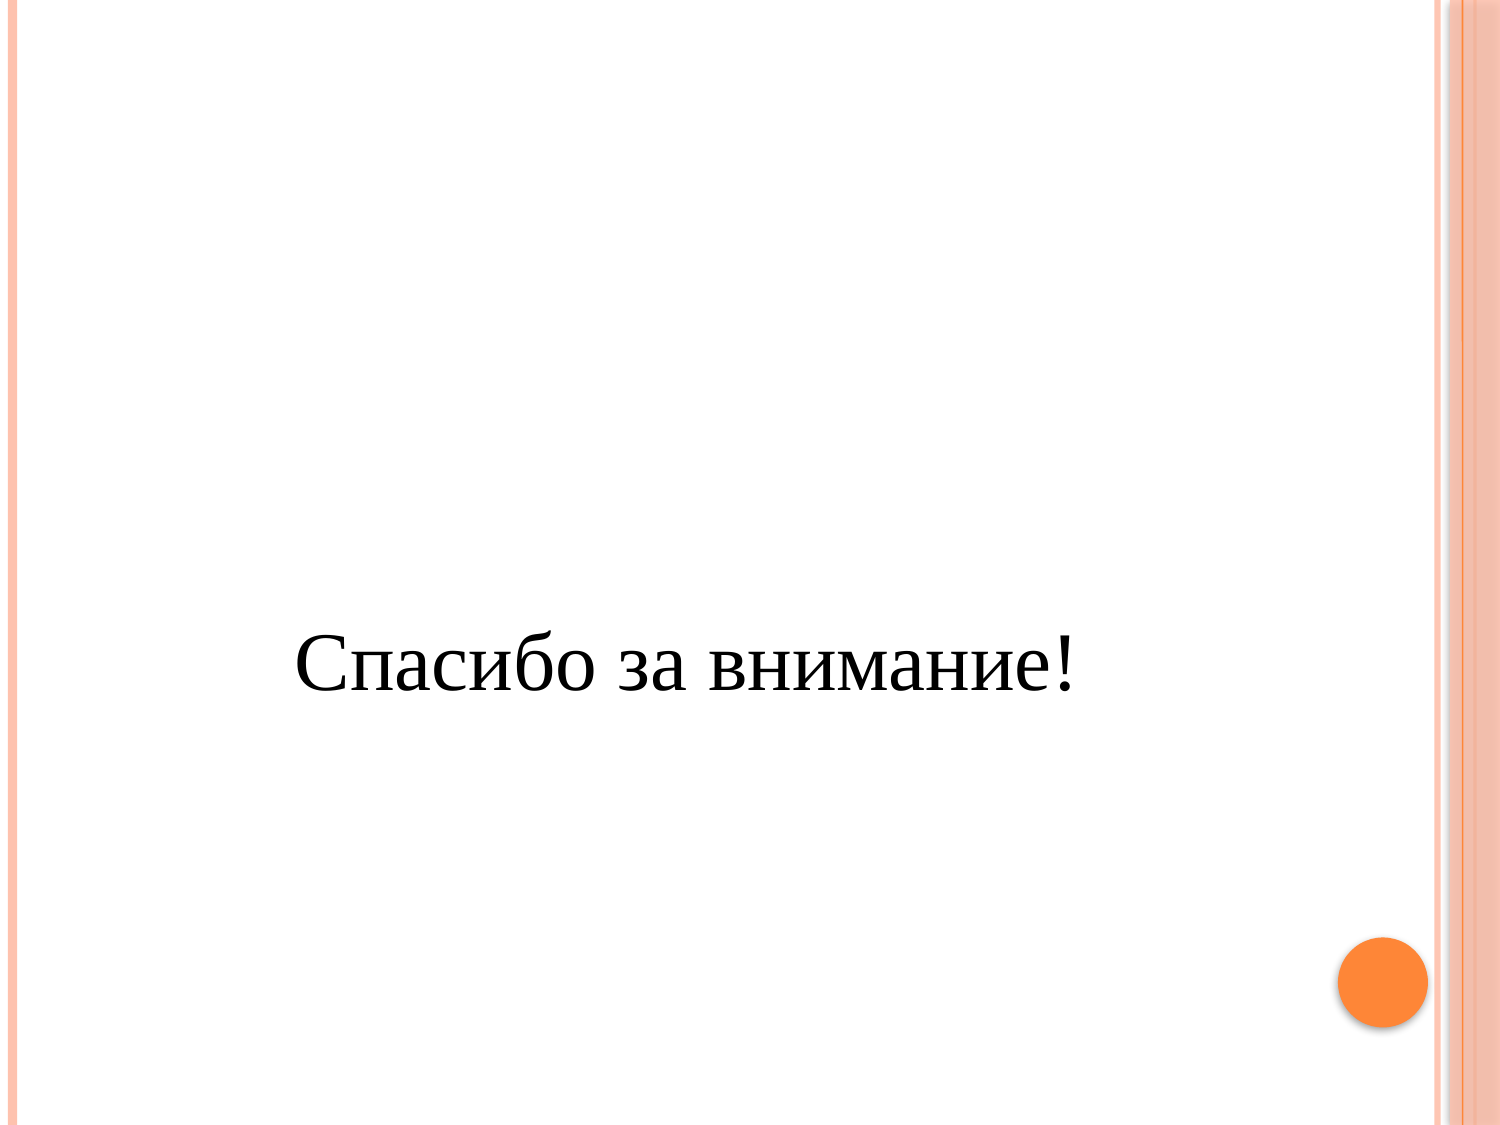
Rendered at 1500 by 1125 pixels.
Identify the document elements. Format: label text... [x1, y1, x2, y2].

list Спасибо за внимание! [75, 262, 1300, 1062]
